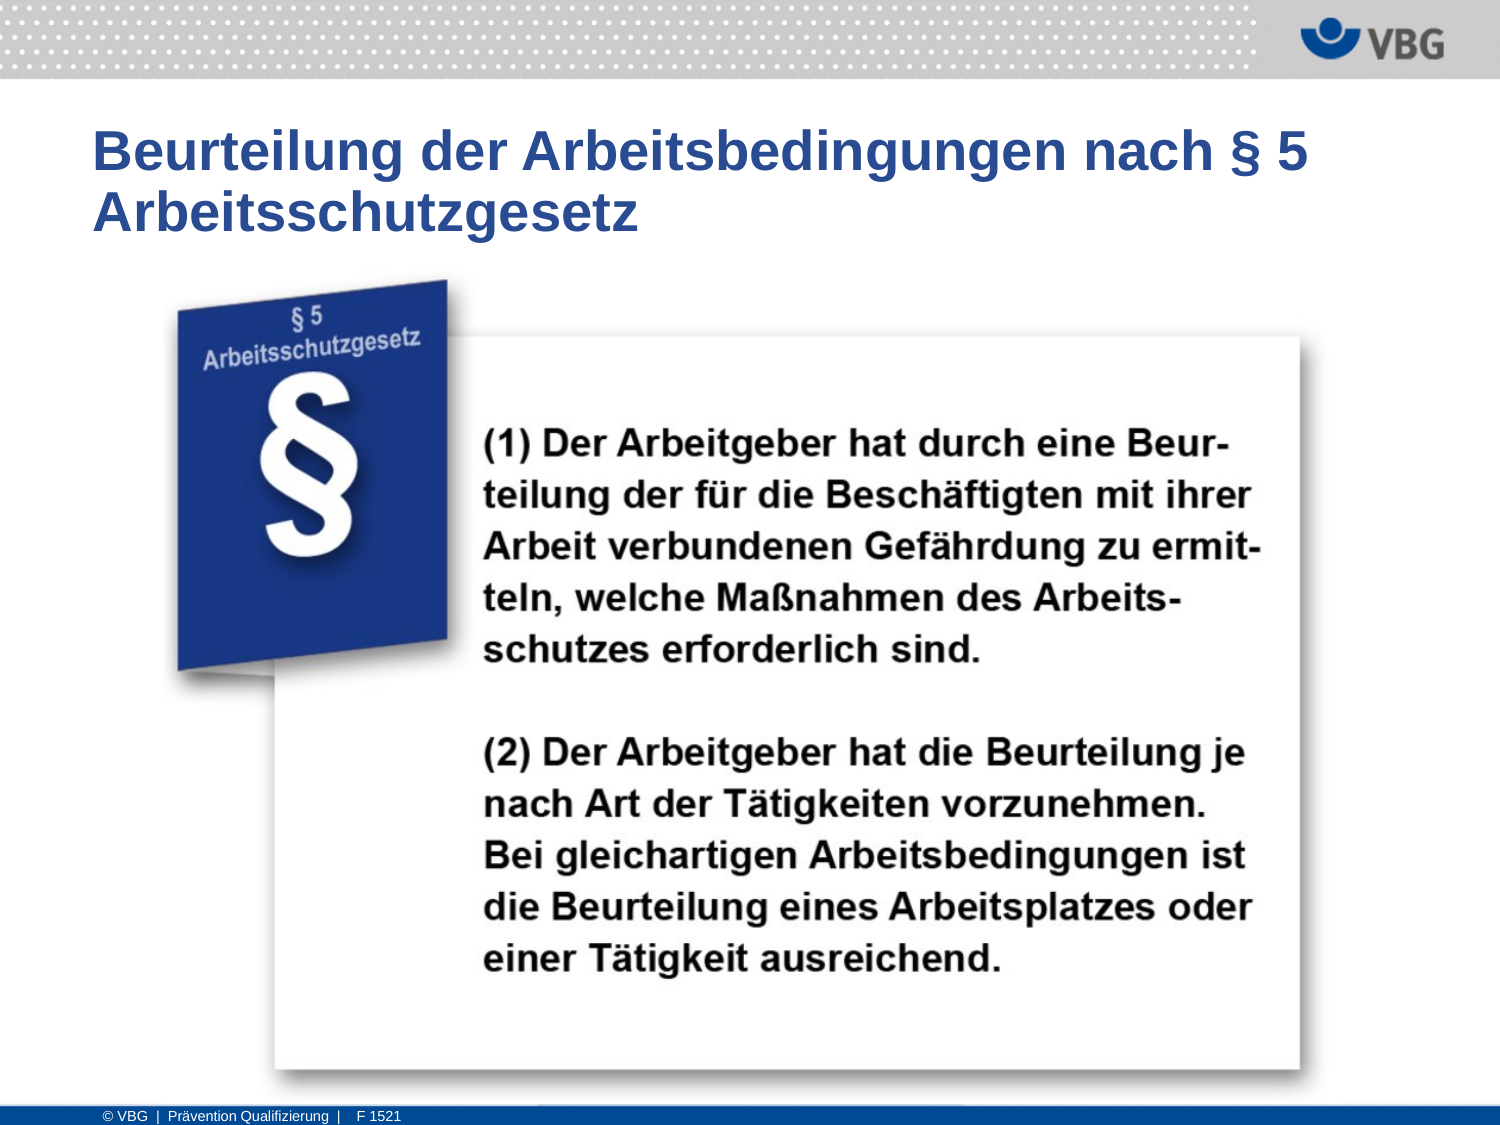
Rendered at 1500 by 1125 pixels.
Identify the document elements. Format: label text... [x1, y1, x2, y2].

list F 1521 [356, 1108, 547, 1125]
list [162, 270, 1338, 1104]
title Beurteilung der Arbeitsbedingungen nach § 5 Arbeitsschutzgesetz [92, 112, 1410, 254]
picture [0, 0, 1500, 1125]
